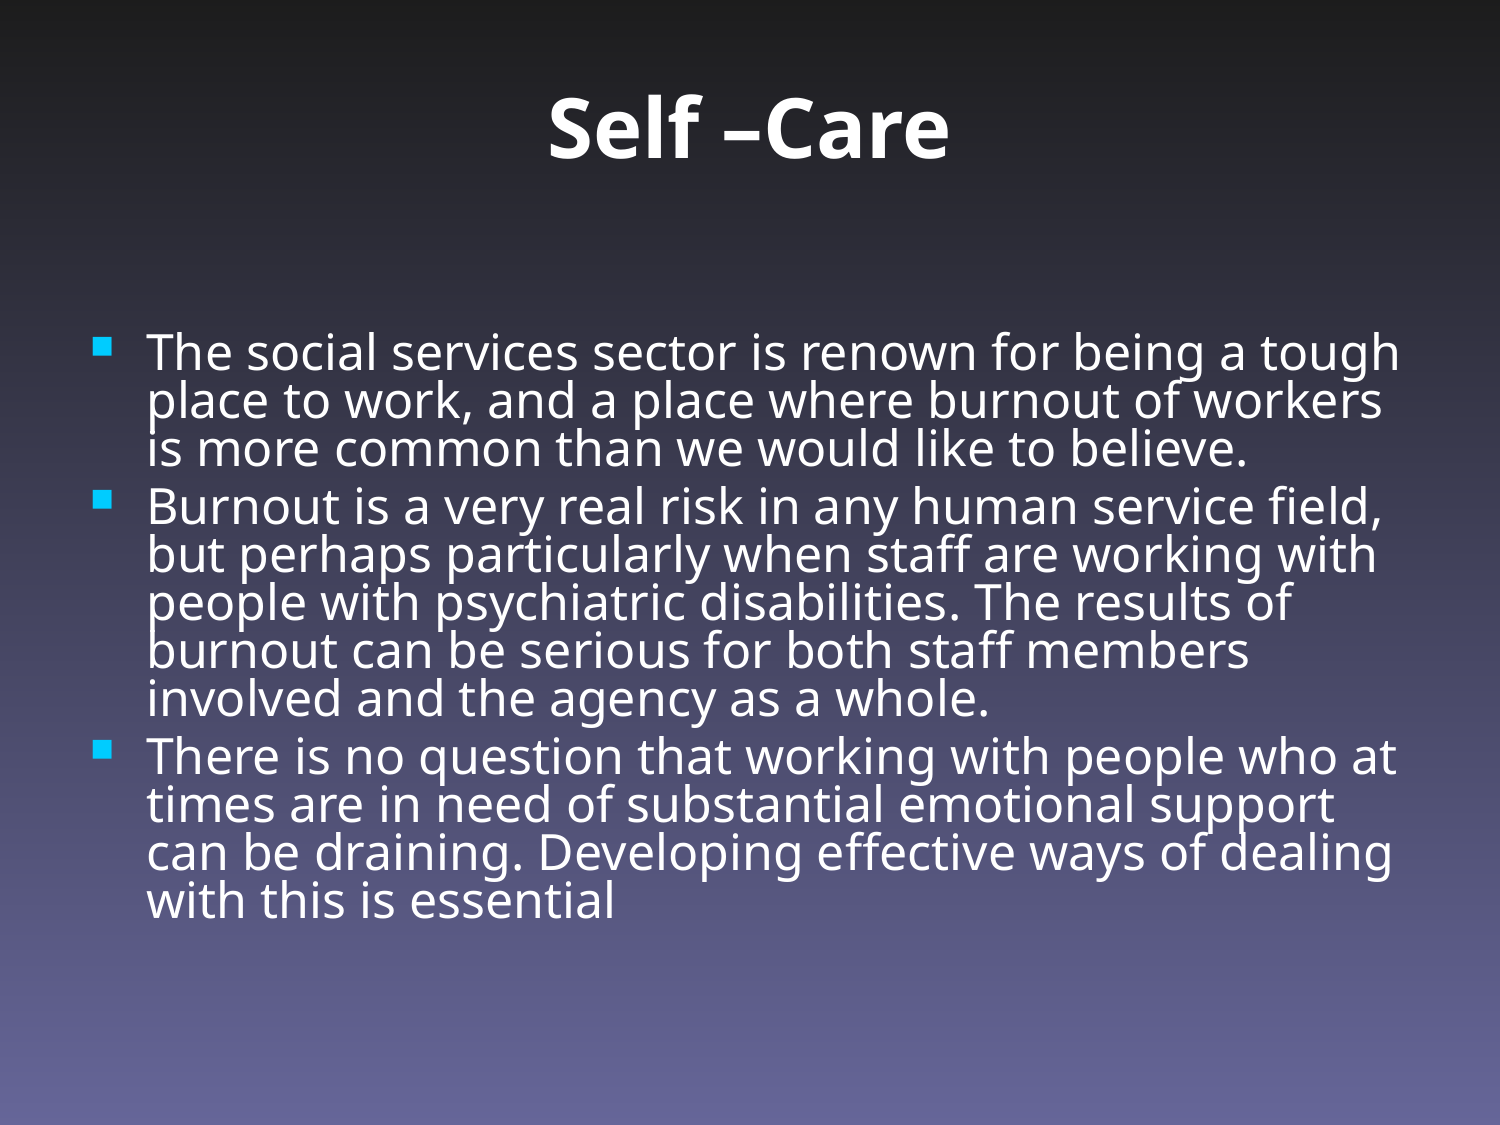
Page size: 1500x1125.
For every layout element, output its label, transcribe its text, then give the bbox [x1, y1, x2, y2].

list The social services sector is renown for being a tough place to work, and a place where burnout of workers is more common than we would like to believe. Burnout is a very real risk in any human service field, but perhaps particularly when staff are working with people with psychiatric disabilities. The results of burnout can be serious for both staff members involved and the agency as a whole. There is no question that working with people who at times are in need of substantial emotional support can be draining. Developing effective ways of dealing with this is essential [74, 324, 1426, 1001]
title Self –Care [74, 62, 1426, 288]
